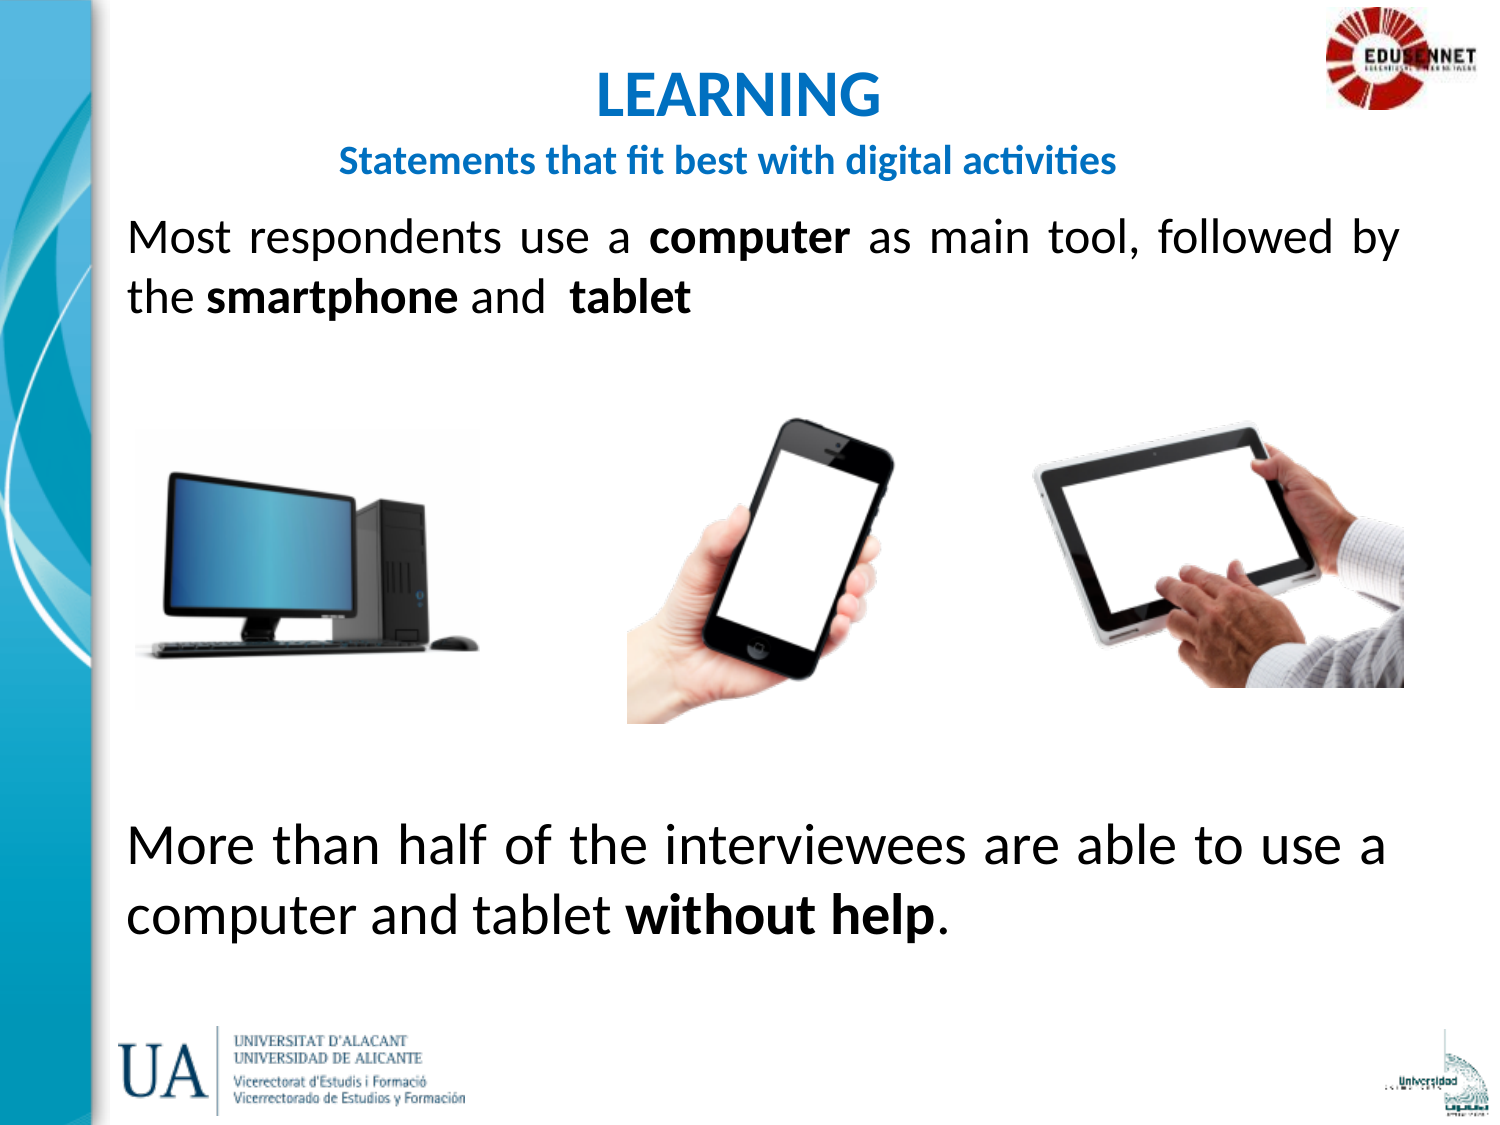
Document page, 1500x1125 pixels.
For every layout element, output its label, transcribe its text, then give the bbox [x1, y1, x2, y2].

picture [1025, 415, 1404, 688]
text_box Most respondents use a computer as main tool, followed by the smartphone and tablet [112, 195, 1416, 331]
picture [118, 1026, 465, 1116]
picture [1384, 1029, 1489, 1118]
picture [1326, 7, 1495, 111]
picture [135, 429, 480, 710]
picture [0, 0, 110, 1125]
title LEARNING [73, 30, 1405, 125]
text_box More than half of the interviewees are able to use a computer and tablet without help. [112, 798, 1404, 954]
text_box Statements that fit best with digital activities [41, 125, 1416, 191]
picture [627, 415, 901, 725]
